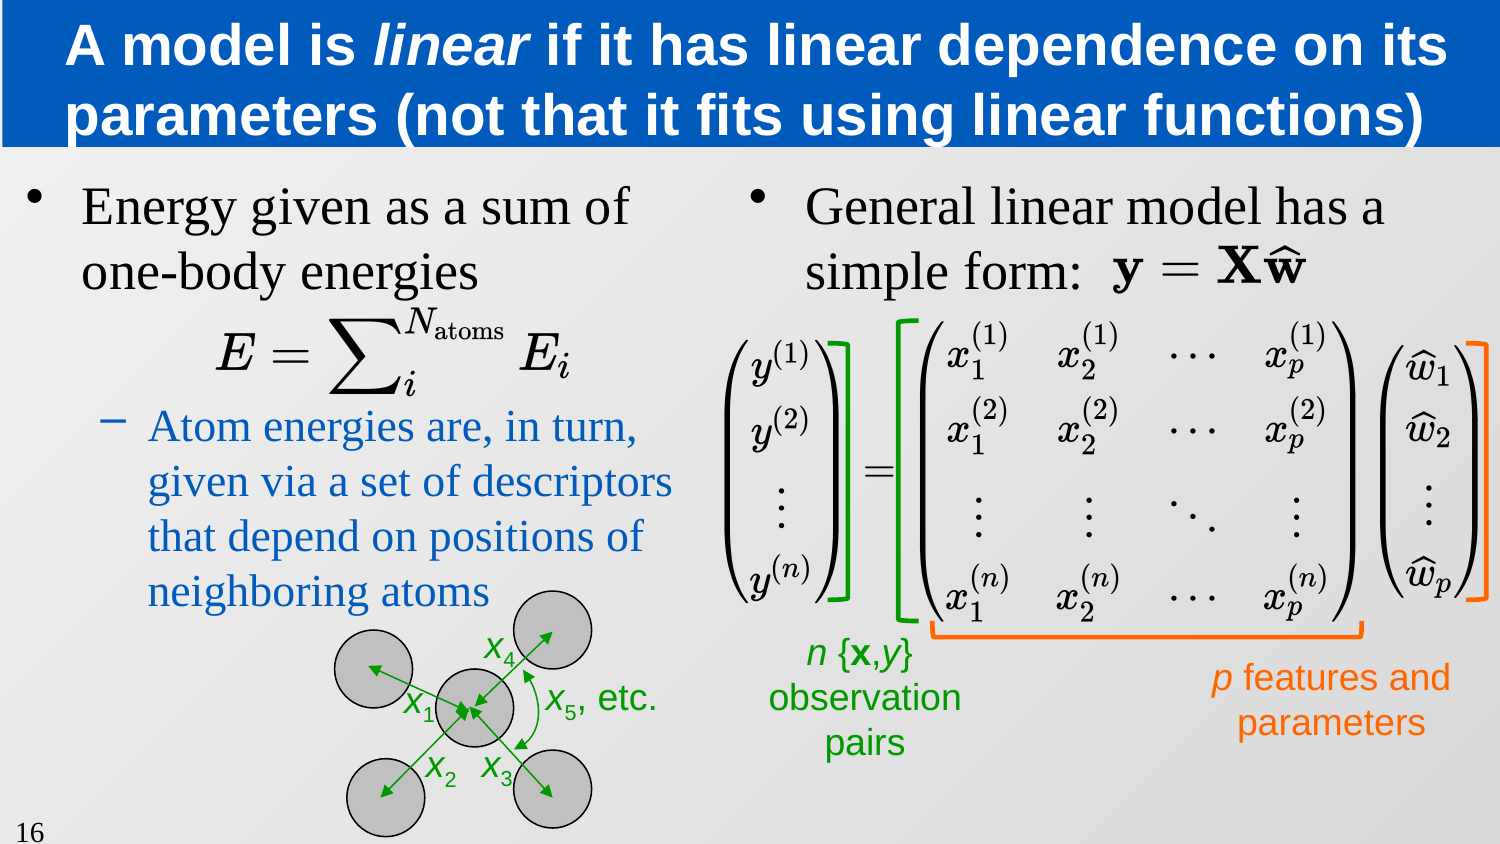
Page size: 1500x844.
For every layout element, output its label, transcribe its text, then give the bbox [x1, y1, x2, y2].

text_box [334, 590, 592, 837]
text_box [932, 630, 1362, 638]
text_box n {x,y} observation pairs [734, 630, 996, 771]
picture [712, 321, 1491, 623]
text_box x5, etc. [596, 665, 677, 732]
picture [214, 307, 574, 398]
slide_number 16 [0, 806, 101, 844]
text_box p features and parameters [1173, 645, 1490, 750]
title A model is linear if it has linear dependence on its parameters (not that it fits using linear functions) [50, 0, 1475, 147]
picture [1112, 235, 1307, 297]
list Energy given as a sum of one-body energies Atom energies are, in turn, given via a set of descriptors that depend on positions of neighboring atoms General linear model has a simple form: [10, 162, 1488, 635]
